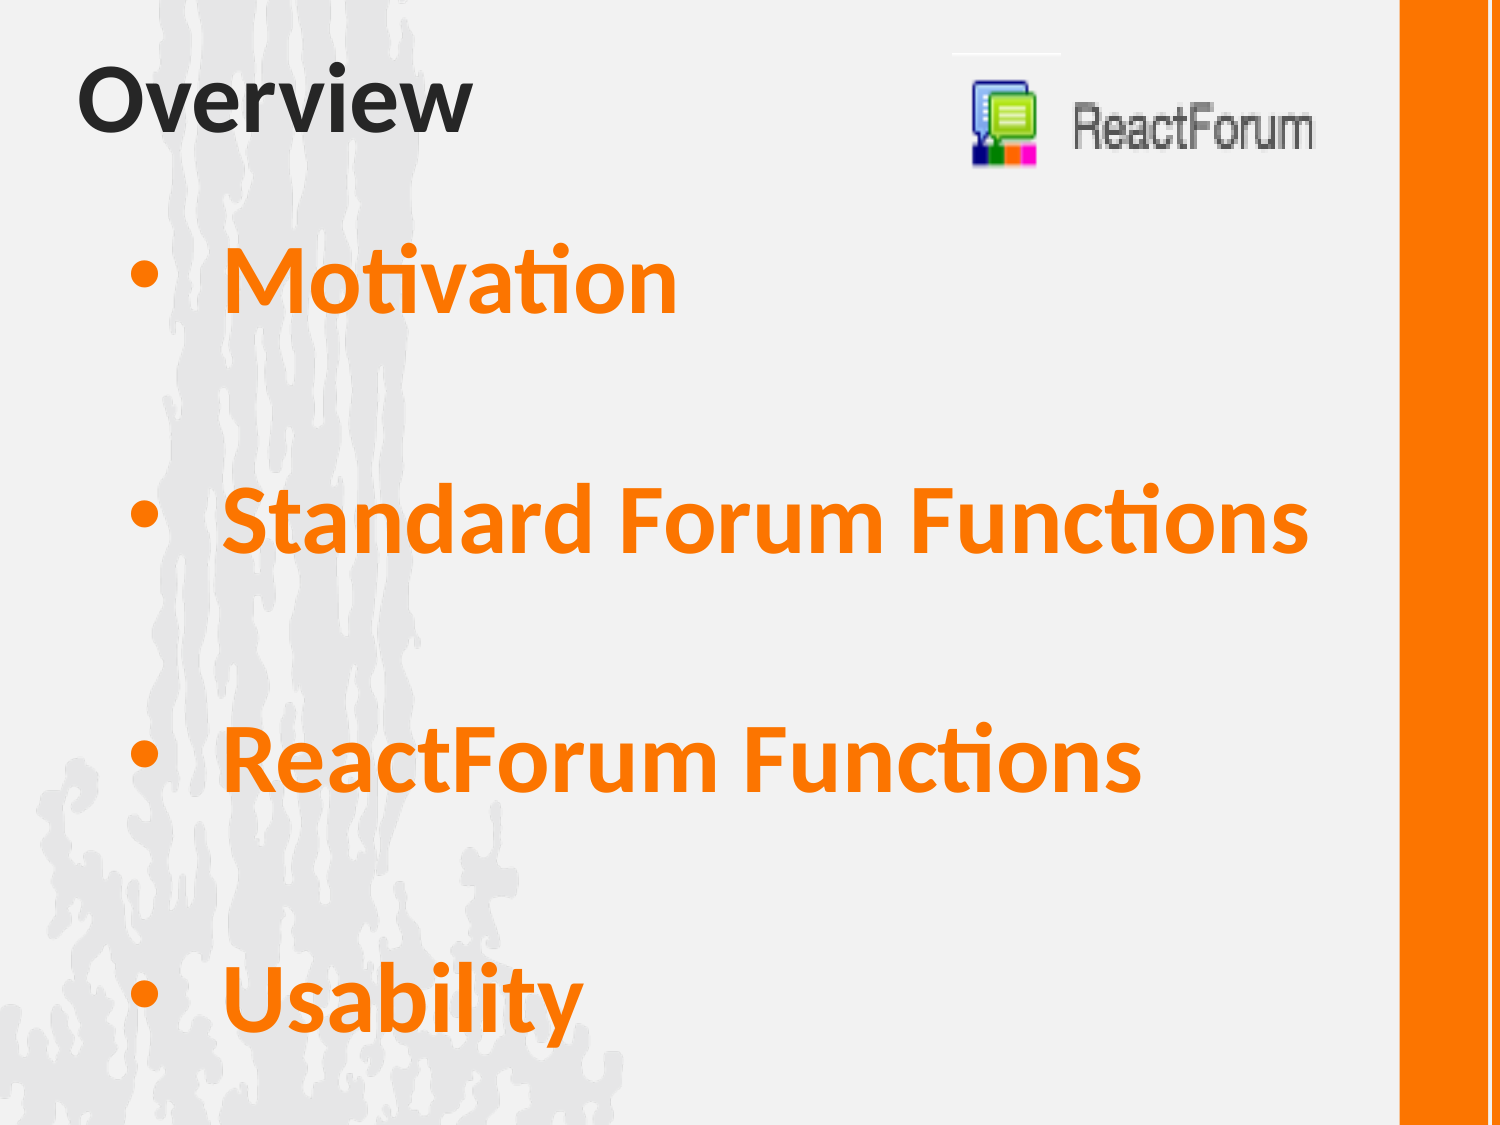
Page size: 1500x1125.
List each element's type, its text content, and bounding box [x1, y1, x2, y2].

text_box Overview [62, 24, 1238, 175]
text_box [949, 46, 1333, 191]
picture [0, 0, 624, 1125]
text_box Motivation Standard Forum Functions ReactForum Functions Usability [112, 205, 1363, 1061]
